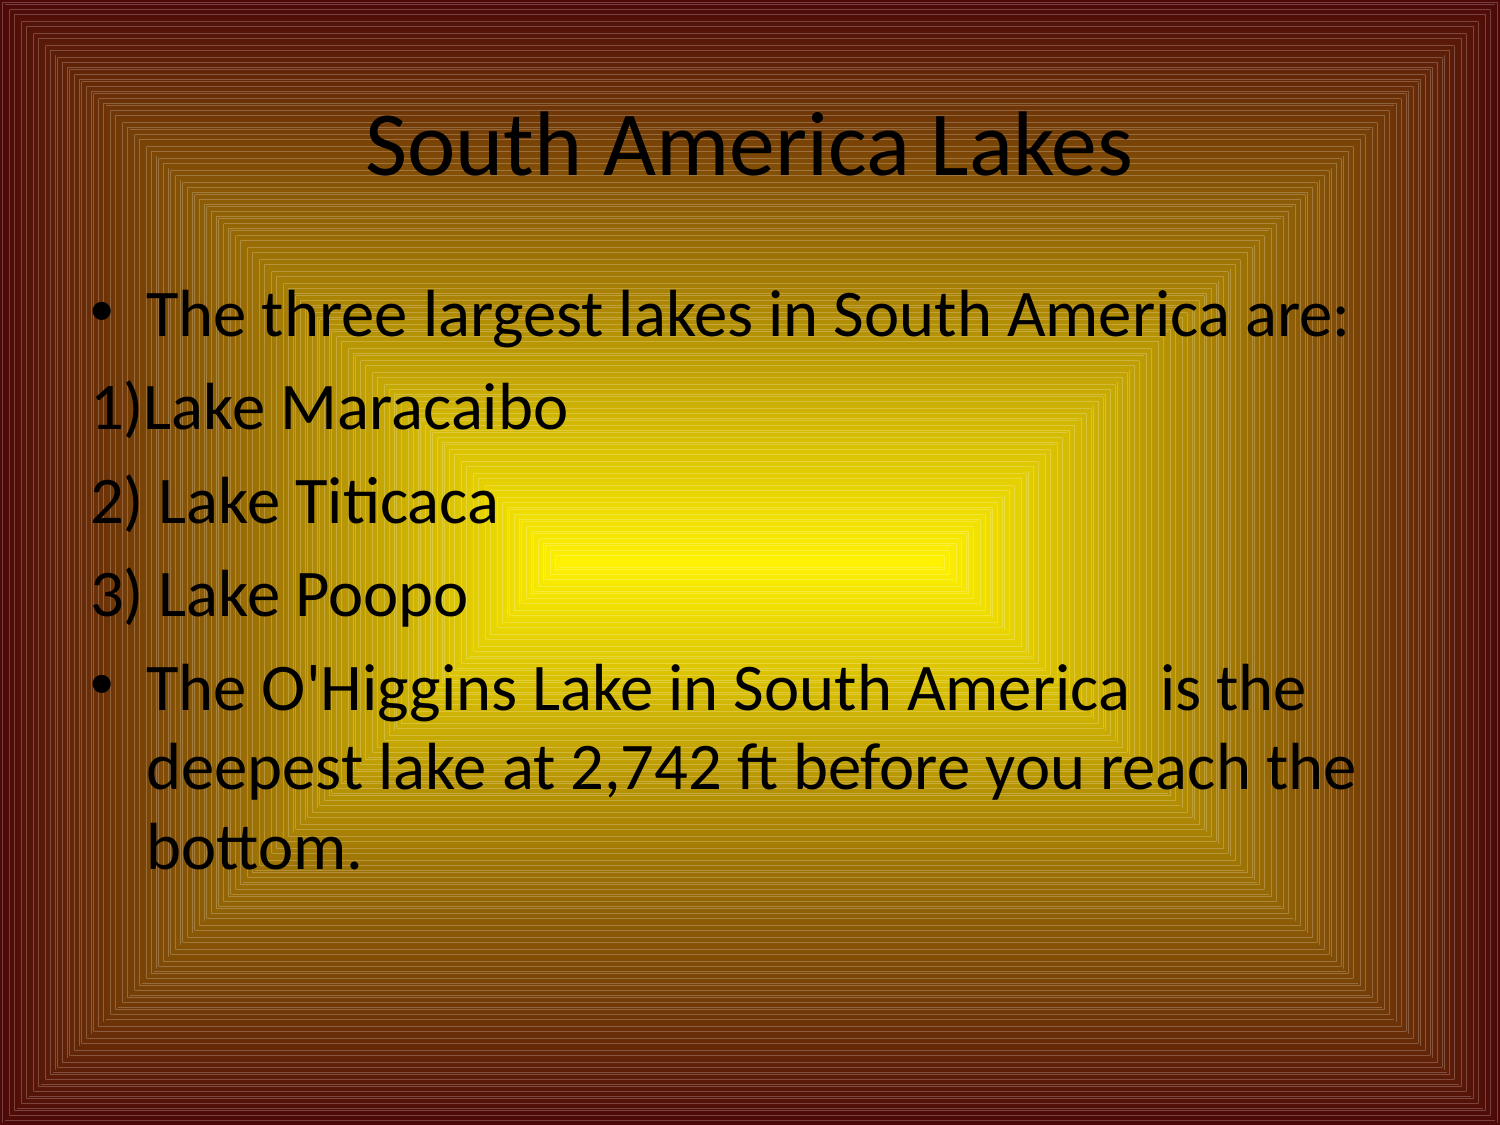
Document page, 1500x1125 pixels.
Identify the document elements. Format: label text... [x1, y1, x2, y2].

list The three largest lakes in South America are: 1)Lake Maracaibo 2) Lake Titicaca 3) Lake Poopo The O'Higgins Lake in South America is the deepest lake at 2,742 ft before you reach the bottom. [75, 262, 1425, 1005]
title South America Lakes [75, 45, 1425, 233]
